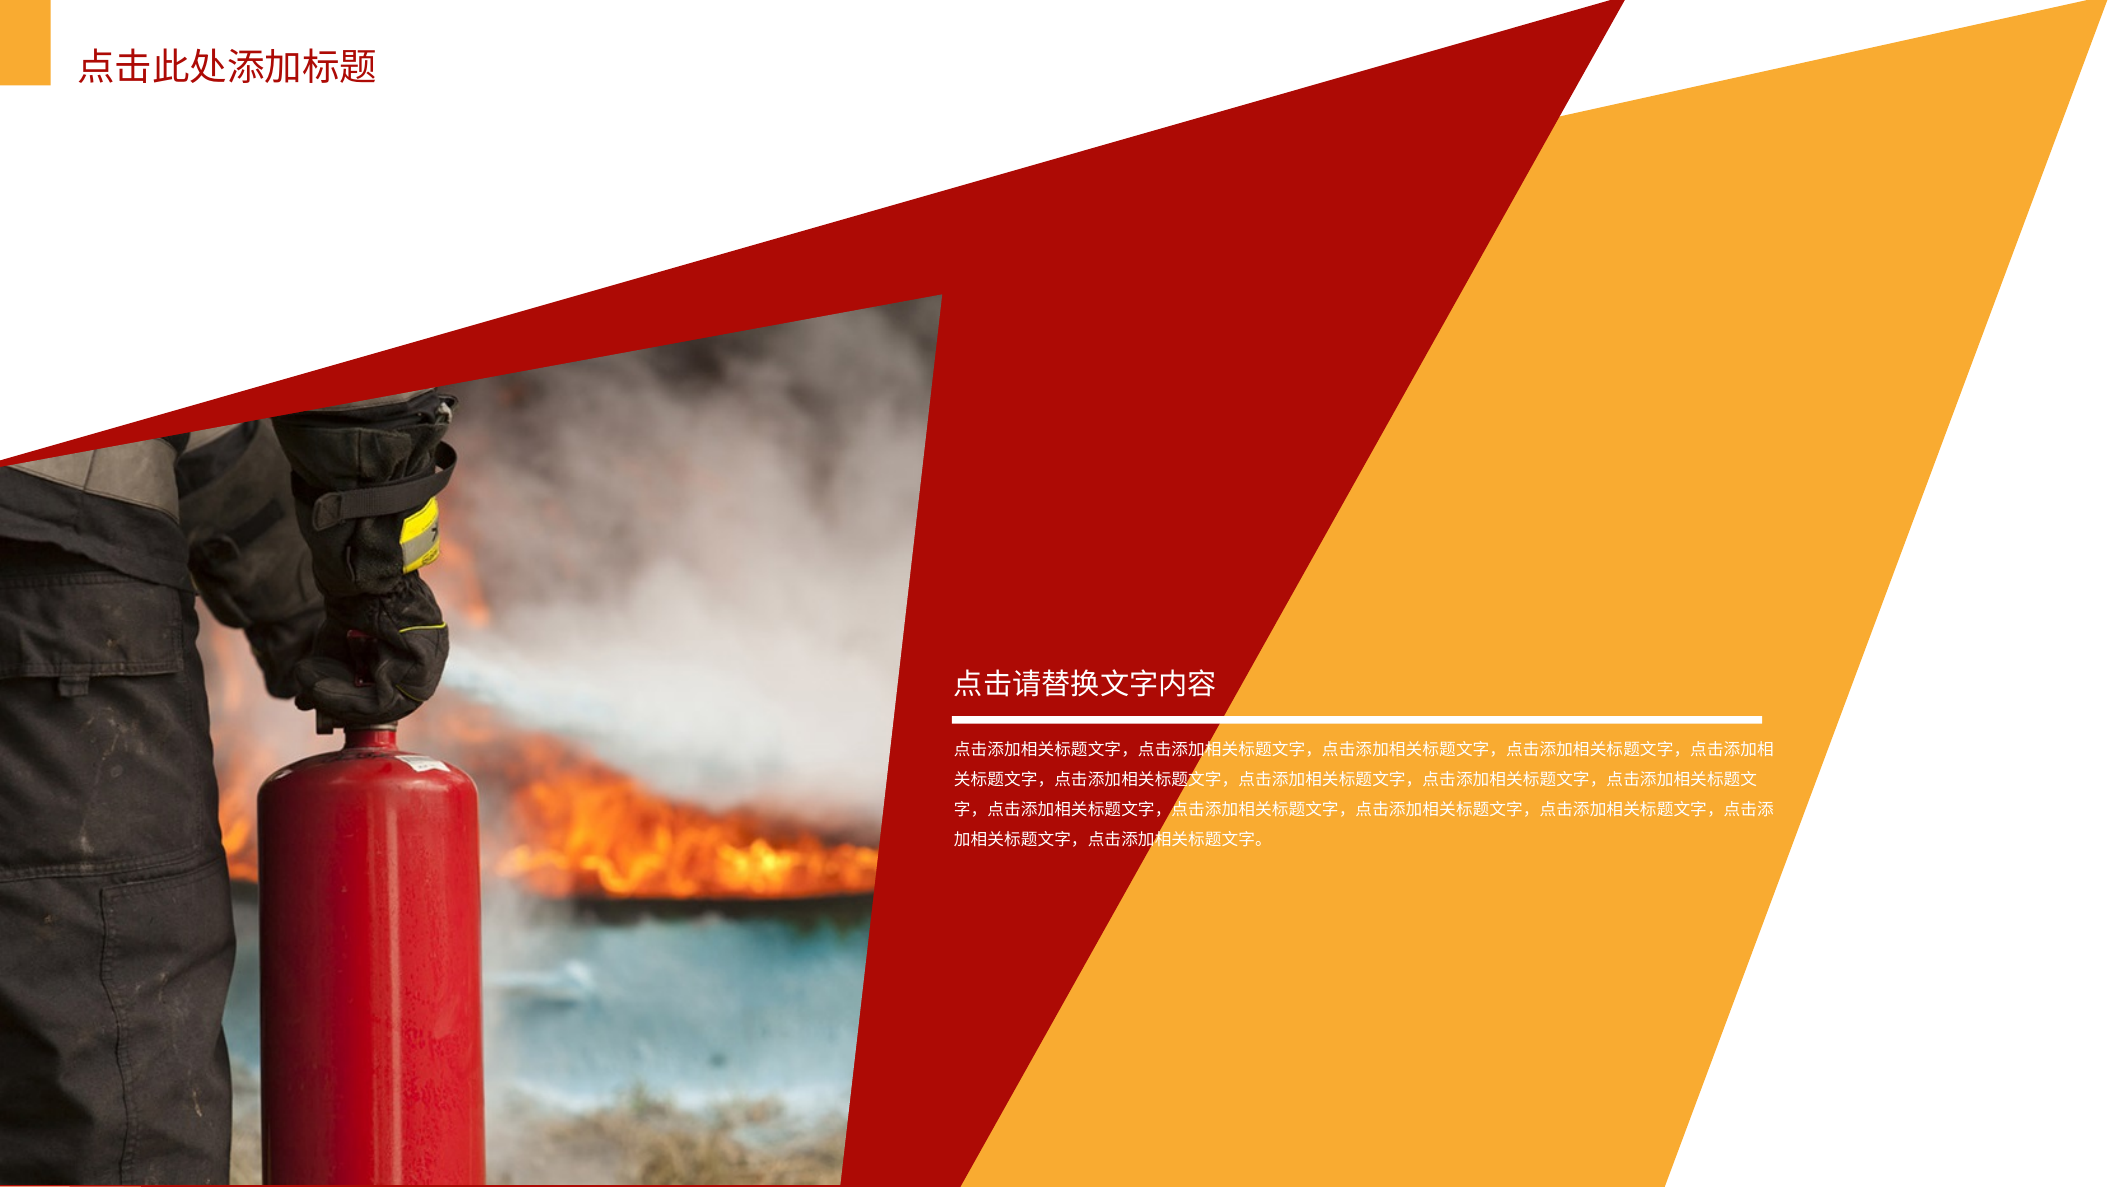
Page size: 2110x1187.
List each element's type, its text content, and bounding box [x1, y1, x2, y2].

text_box 点击此处添加标题 [62, 35, 417, 94]
text_box 点击添加相关标题文字，点击添加相关标题文字，点击添加相关标题文字，点击添加相关标题文字，点击添加相关标题文字，点击添加相关标题文字，点击添加相关标题文字，点击添加相关标题文字，点击添加相关标题文字，点击添加相关标题文字，点击添加相关标题文字，点击添加相关标题文字，点击添加相关标题文字，点击添加相关标题文字，点击添加相关标题文字。 [939, 721, 1799, 856]
text_box 点击请替换文字内容 [939, 640, 1303, 708]
text_box [0, 293, 944, 1186]
text_box [951, 715, 1763, 725]
text_box [1227, 0, 2109, 830]
text_box [963, 856, 1790, 1187]
text_box [0, 0, 1626, 1187]
